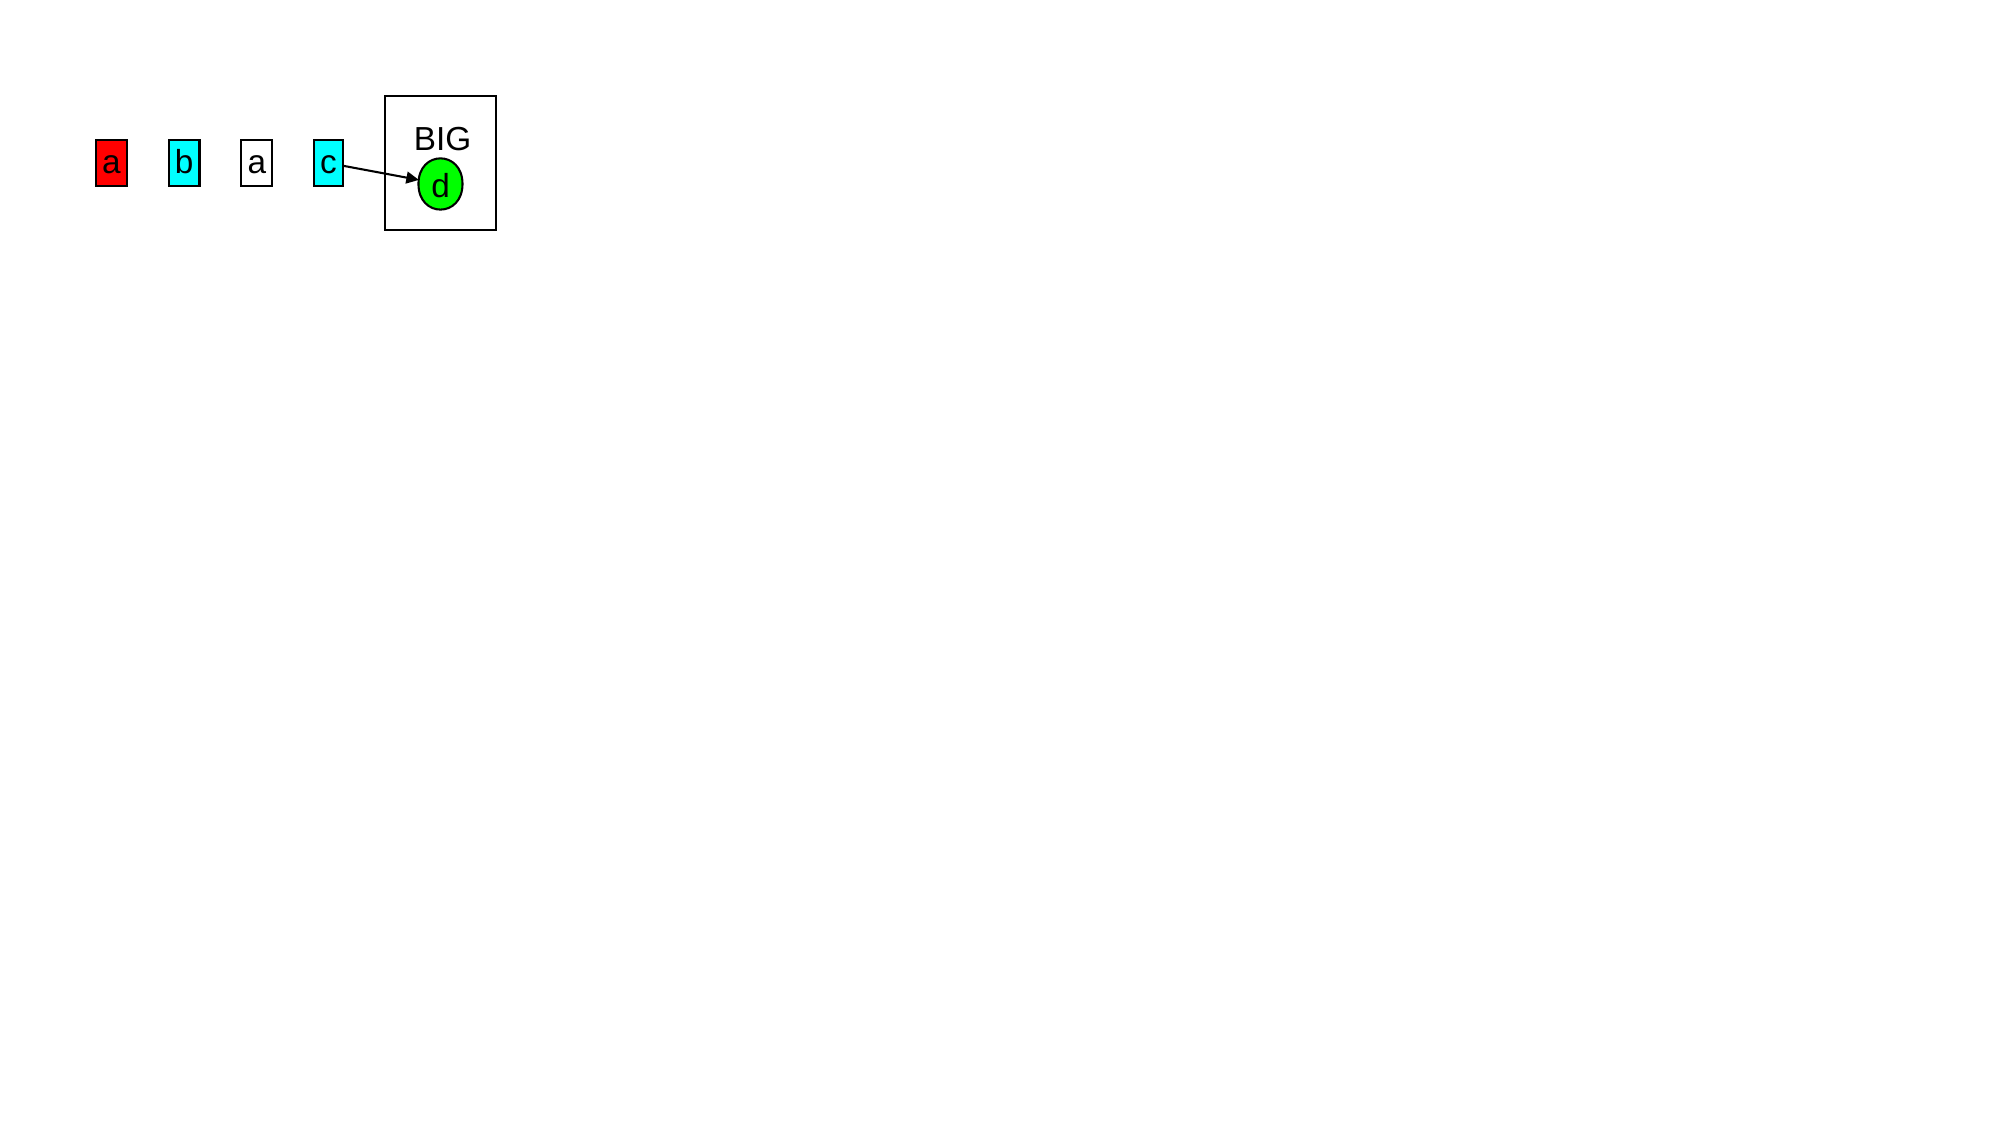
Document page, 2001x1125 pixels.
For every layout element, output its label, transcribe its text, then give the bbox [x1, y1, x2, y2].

text_box c [313, 140, 344, 186]
text_box a [95, 140, 127, 186]
text_box [457, 165, 464, 203]
text_box [74, 74, 519, 253]
text_box a [241, 140, 273, 186]
text_box [429, 207, 452, 211]
text_box BIG [411, 118, 474, 157]
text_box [343, 165, 419, 180]
text_box d [425, 160, 457, 207]
text_box b [168, 140, 200, 186]
text_box [384, 95, 497, 231]
text_box [417, 164, 425, 204]
